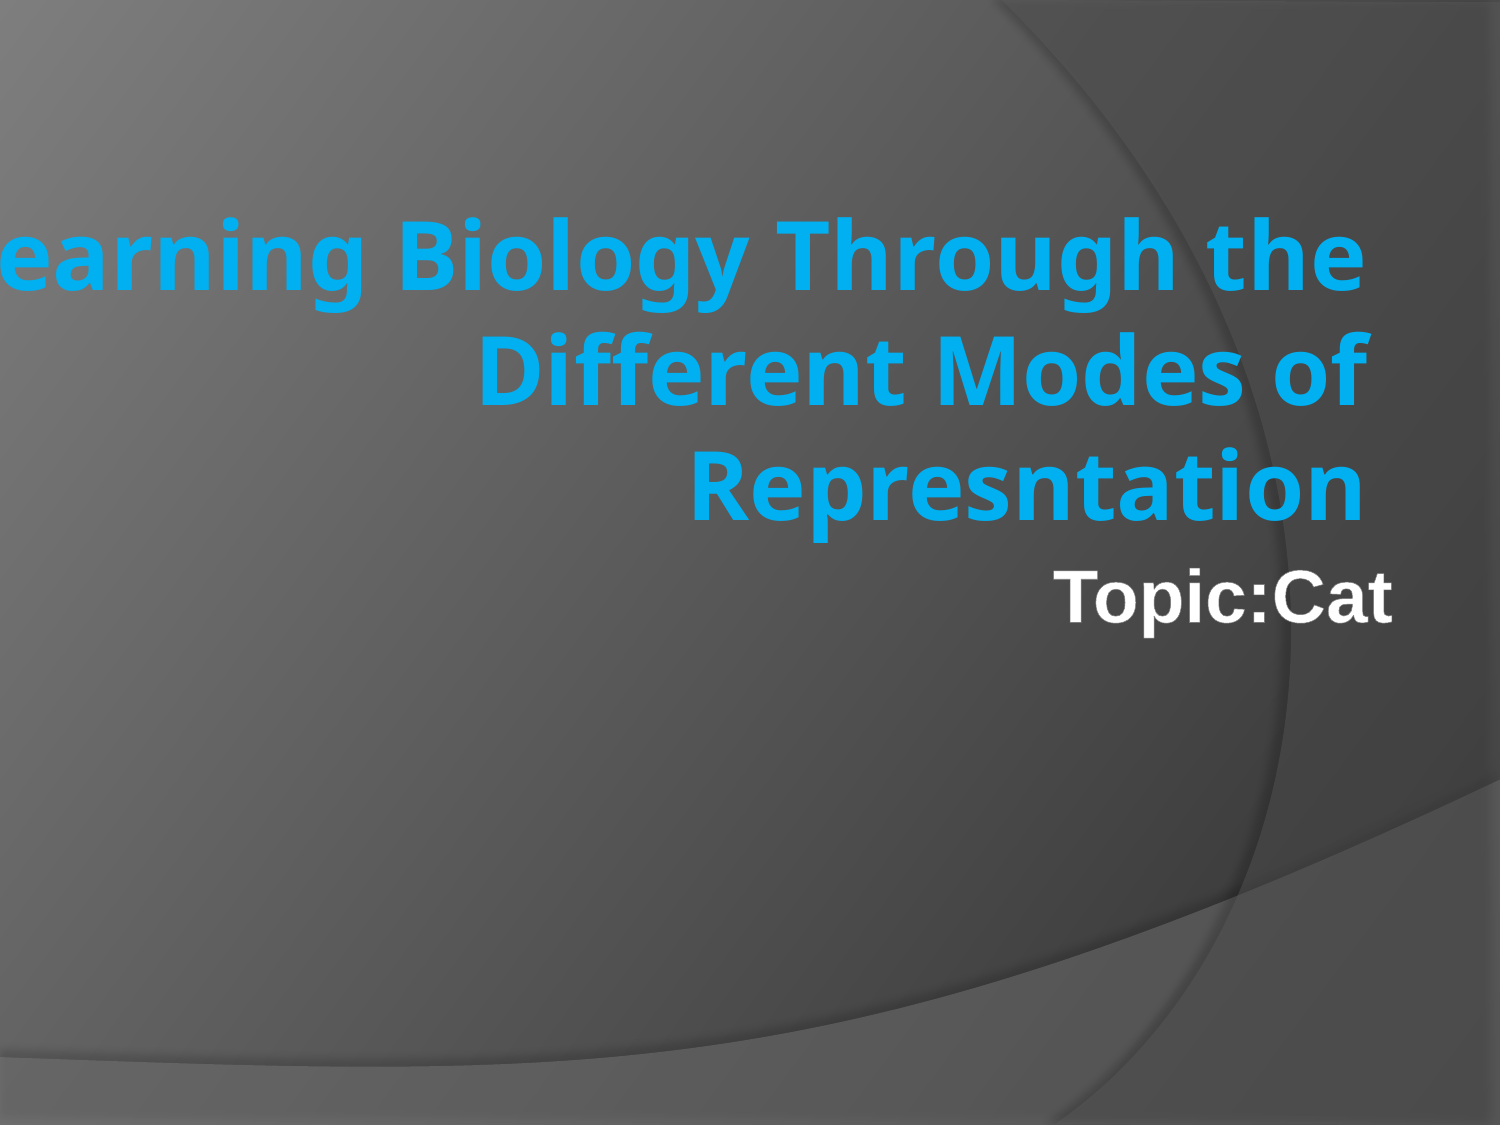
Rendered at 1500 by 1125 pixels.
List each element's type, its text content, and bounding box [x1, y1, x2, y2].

title Learning Biology Through the Different Modes of Represntation [0, 187, 1375, 713]
subtitle Topic:Cat [337, 350, 1401, 638]
